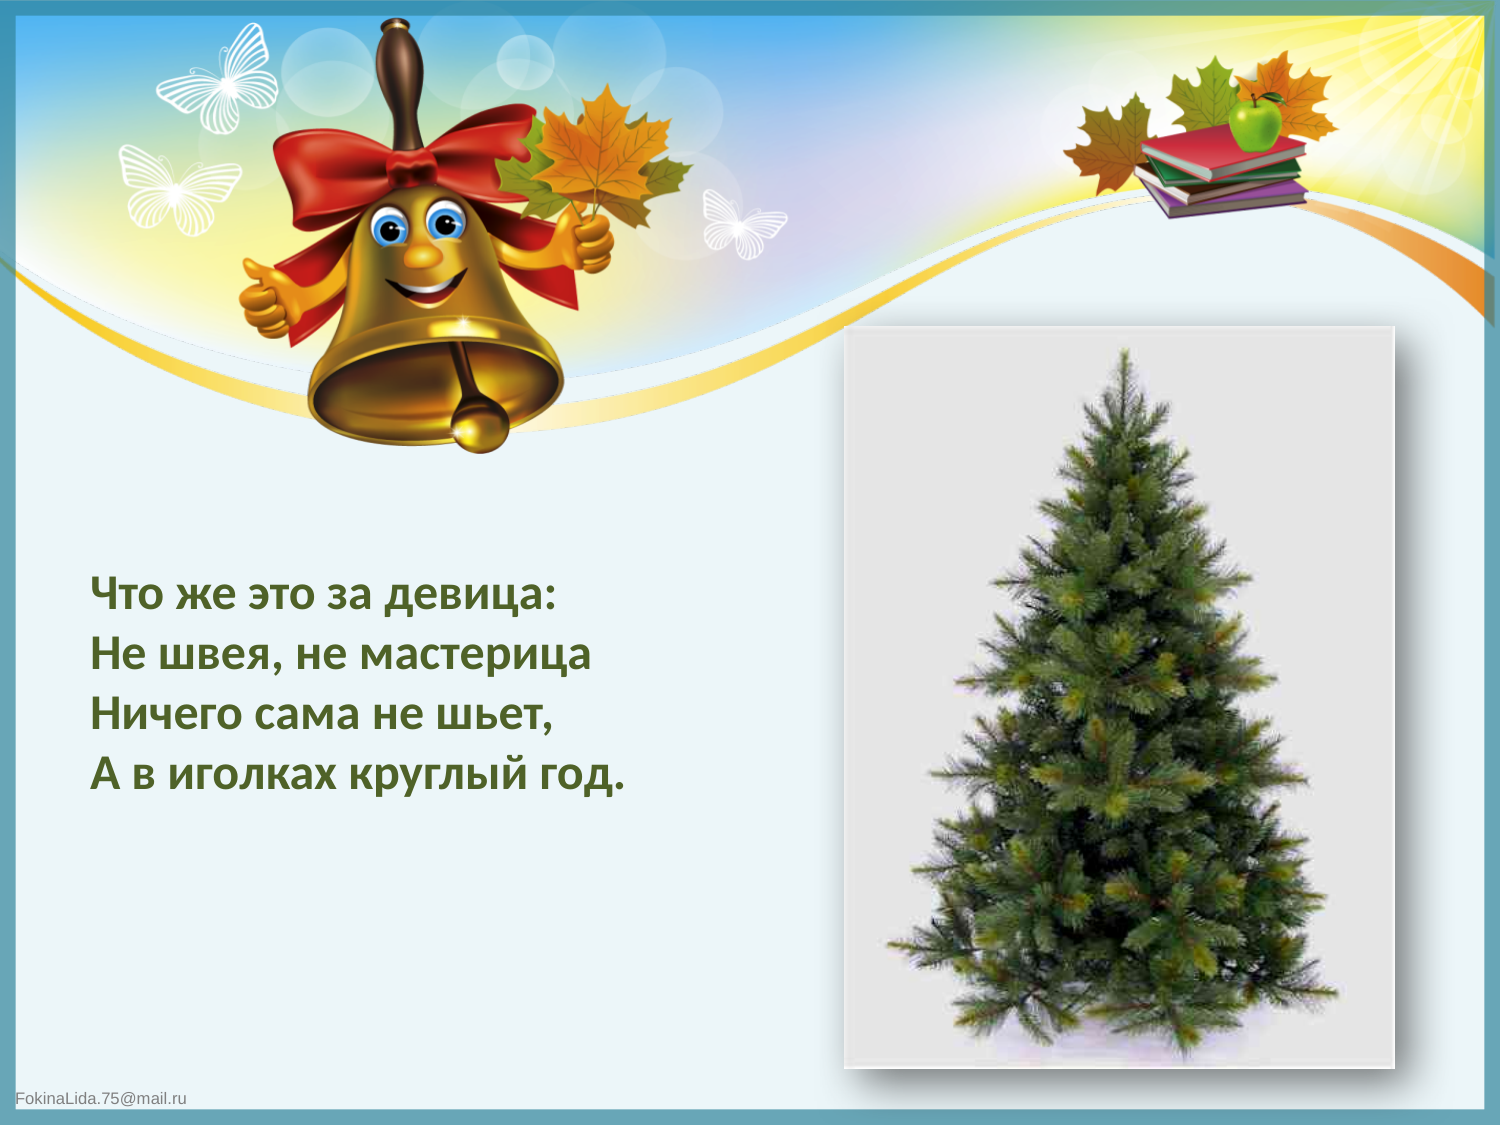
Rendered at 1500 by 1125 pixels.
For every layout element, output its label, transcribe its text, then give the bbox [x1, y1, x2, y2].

title Что же это за девица: Не швея, не мастерица Ничего сама не шьет, А в иголках круглый год. [75, 45, 774, 1035]
picture [16, 16, 1484, 479]
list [844, 325, 1395, 1069]
